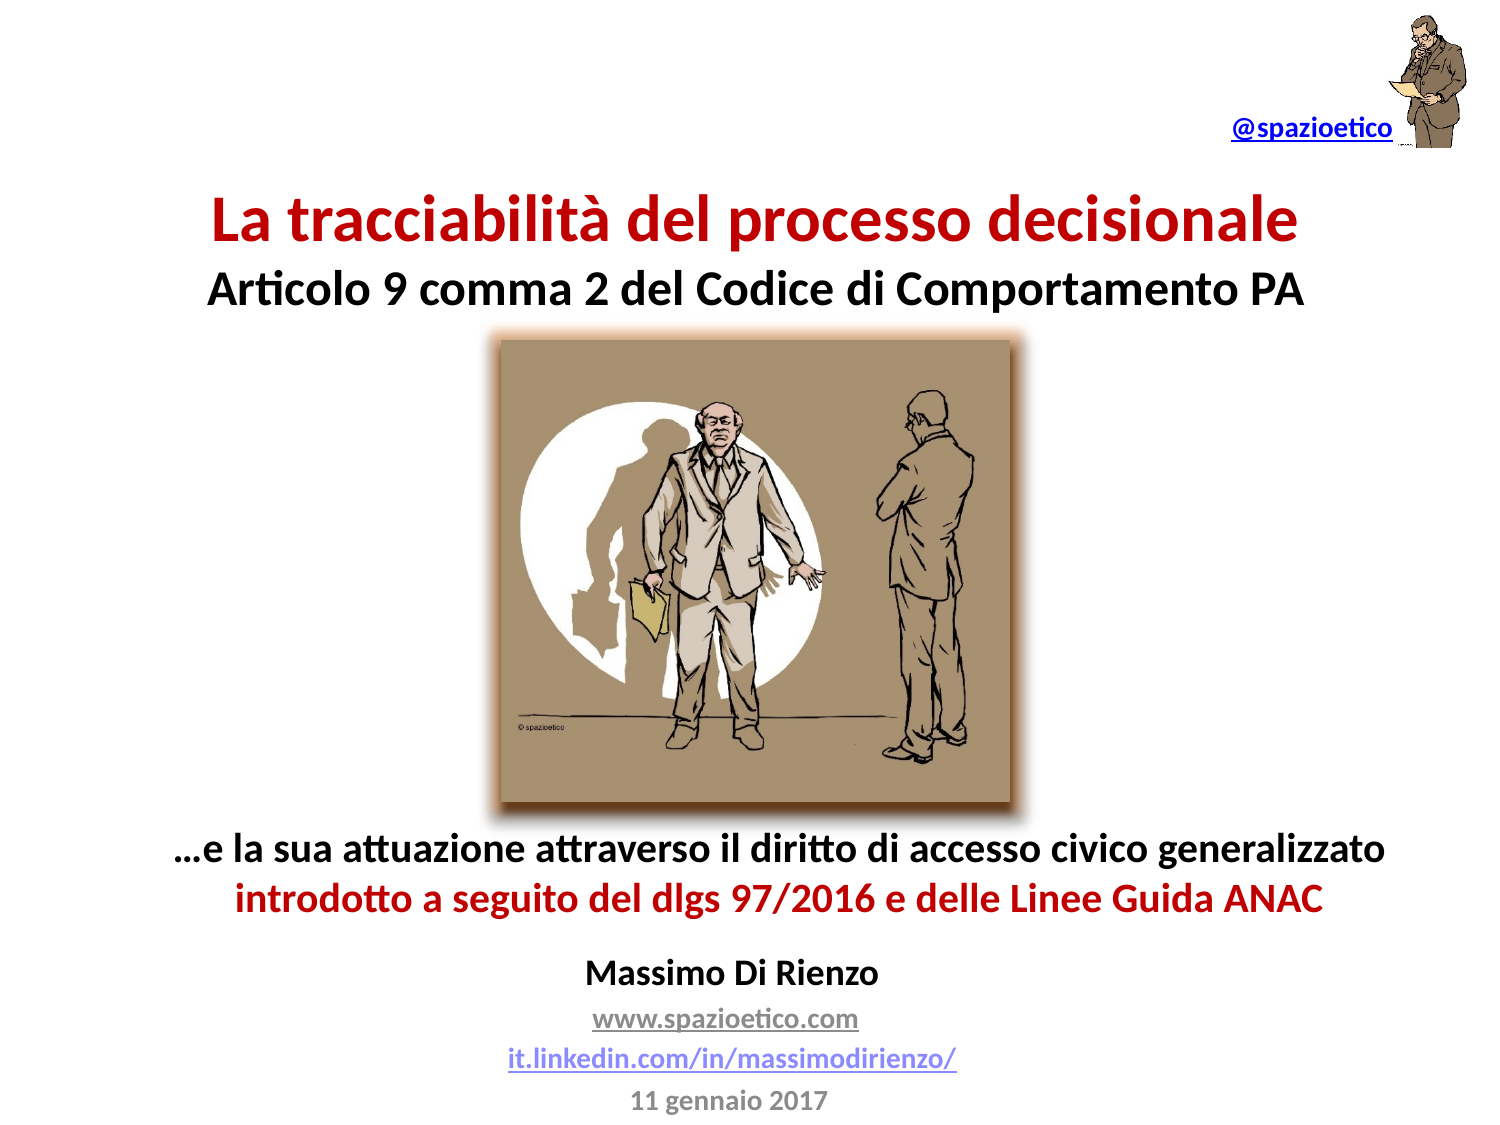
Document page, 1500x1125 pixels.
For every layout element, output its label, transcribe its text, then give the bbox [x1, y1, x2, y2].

picture [1372, 7, 1488, 148]
subtitle Massimo Di Rienzo www.spazioetico.com it.linkedin.com/in/massimodirienzo/ 11 gennaio 2017 [230, 940, 1235, 1125]
title …e la sua attuazione attraverso il diritto di accesso civico generalizzato introdotto a seguito del dlgs 97/2016 e delle Linee Guida ANAC [88, 750, 1471, 992]
picture [501, 340, 1011, 802]
text_box La tracciabilità del processo decisionale Articolo 9 comma 2 del Codice di Comportamento PA [64, 154, 1447, 396]
